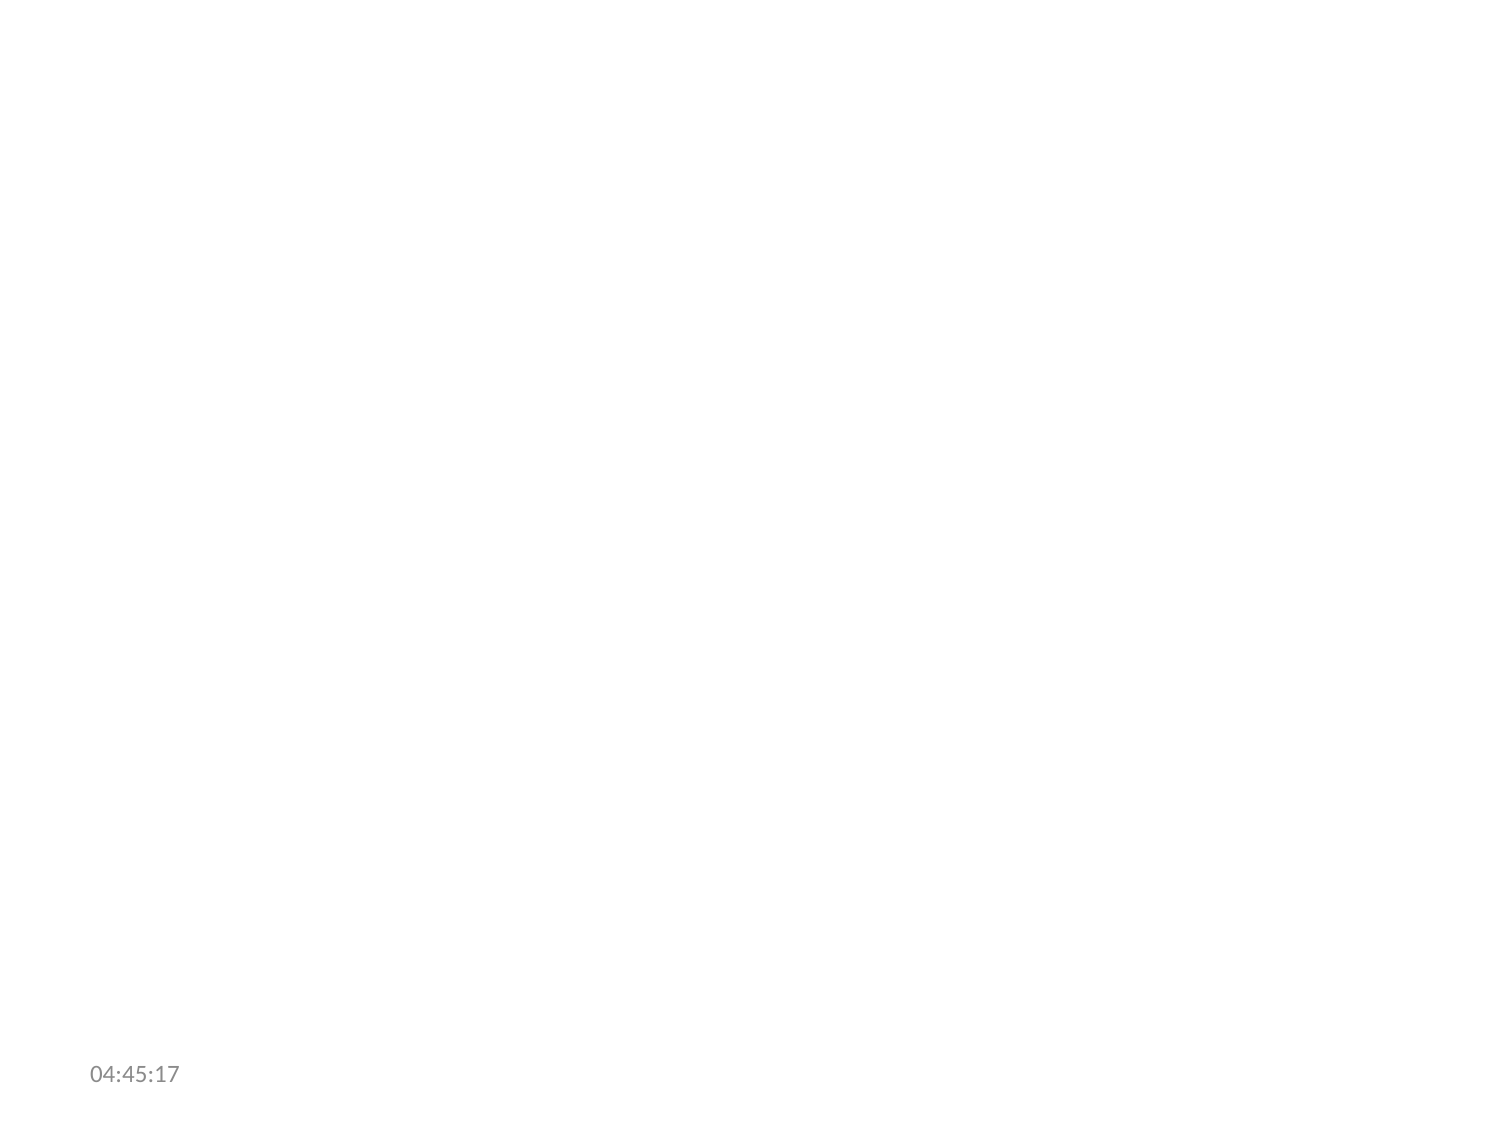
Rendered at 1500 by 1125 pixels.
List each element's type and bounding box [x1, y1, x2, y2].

slide_number [75, 1042, 425, 1103]
